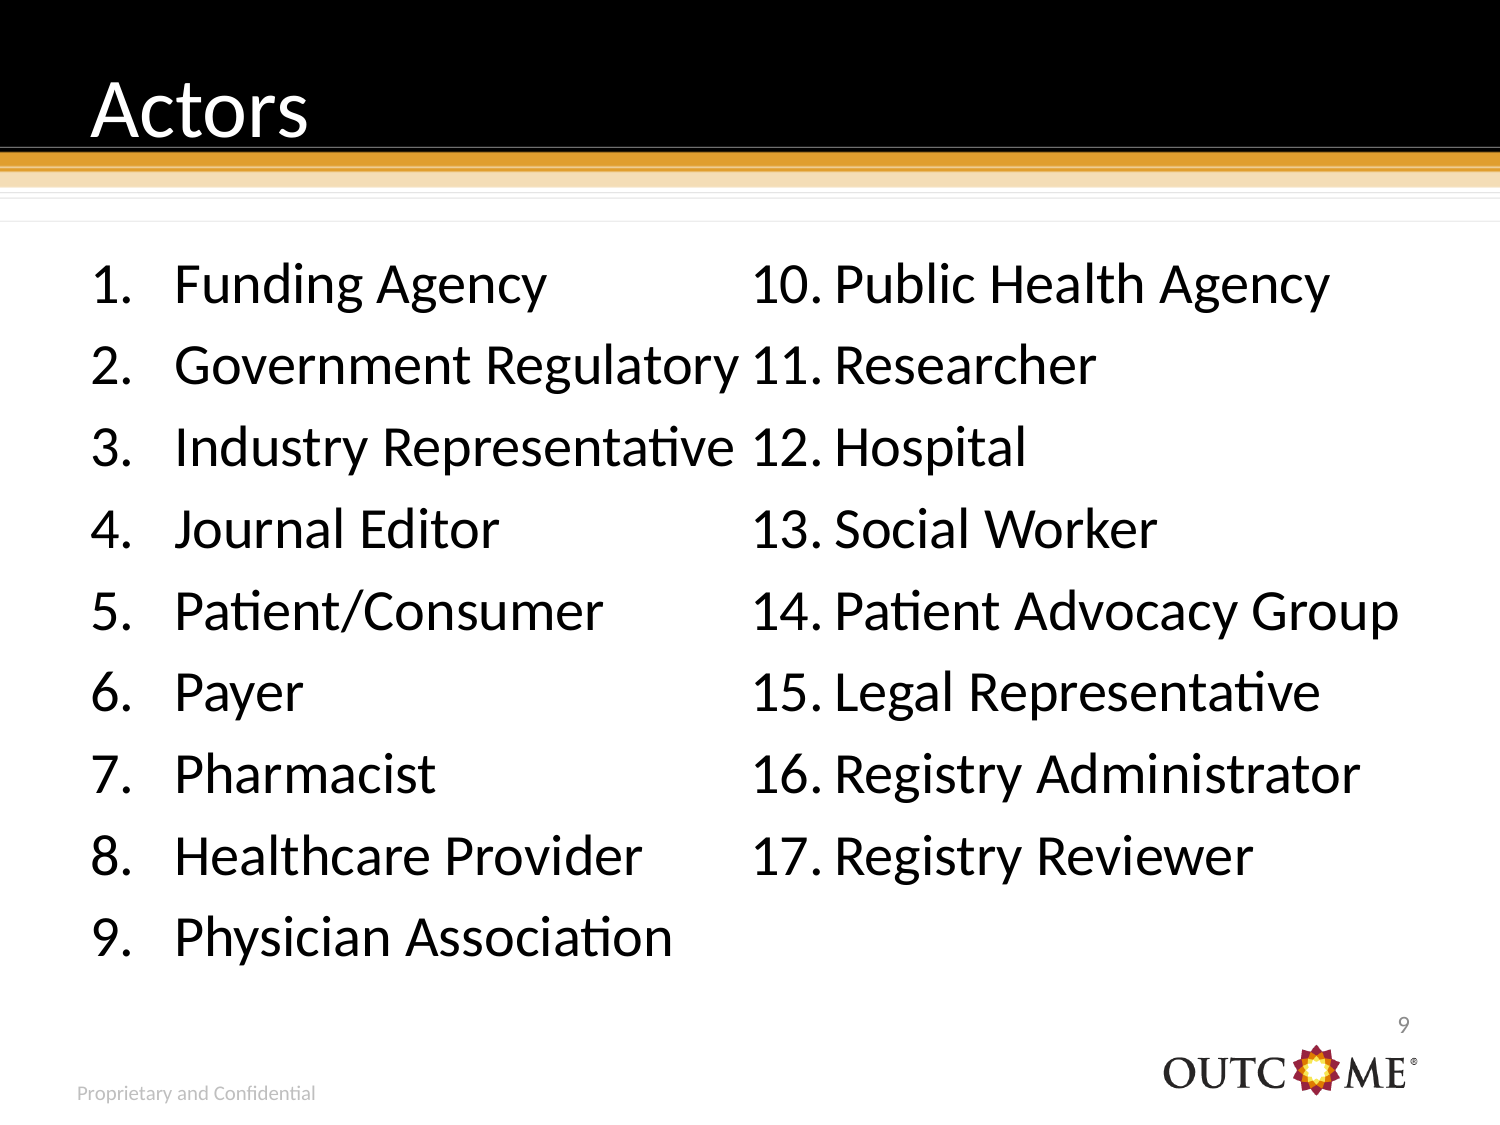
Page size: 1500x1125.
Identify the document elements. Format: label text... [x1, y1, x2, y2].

list Funding Agency Government Regulatory Industry Representative Journal Editor Patient/Consumer Payer Pharmacist Healthcare Provider Physician Association Public Health Agency Researcher Hospital Social Worker Patient Advocacy Group Legal Representative Registry Administrator Registry Reviewer [75, 237, 1425, 975]
picture [0, 0, 1500, 223]
title Actors [75, 45, 1425, 163]
slide_number 8 [1074, 999, 1425, 1048]
picture [1163, 1048, 1418, 1096]
